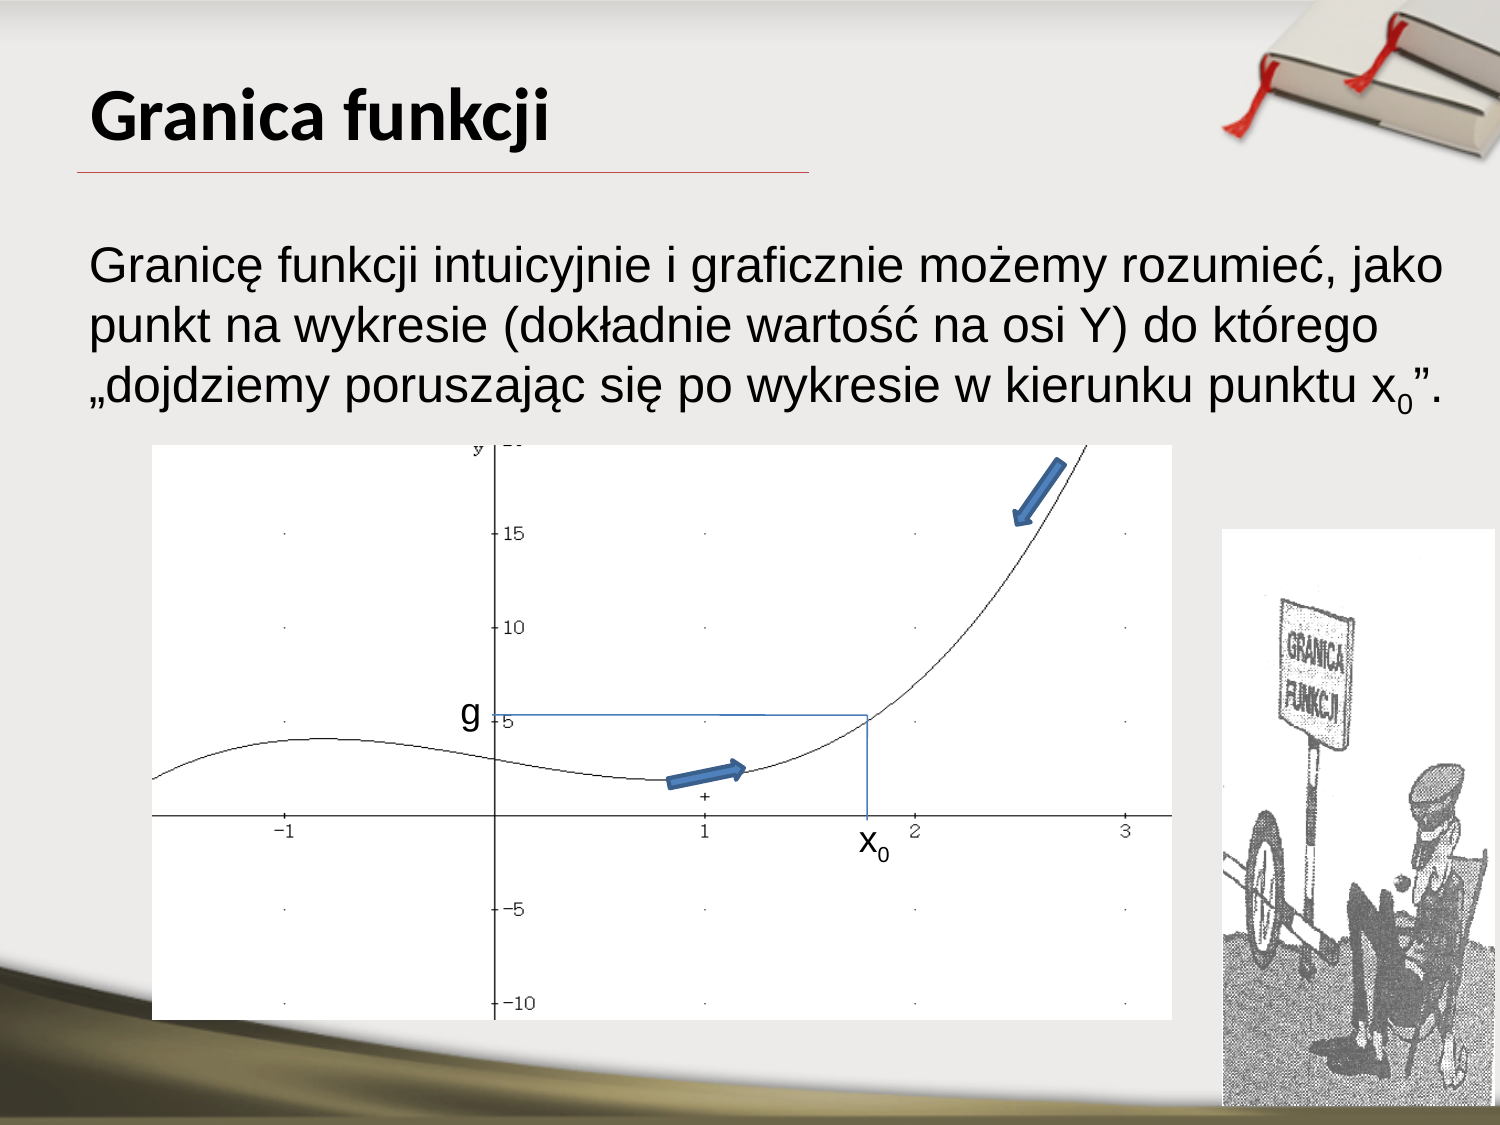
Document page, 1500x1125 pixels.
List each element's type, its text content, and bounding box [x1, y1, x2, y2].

title Granica funkcji [75, 45, 1425, 176]
text_box Granicę funkcji intuicyjnie i graficznie możemy rozumieć, jako punkt na wykresie (dokładnie wartość na osi Y) do którego „dojdziemy poruszając się po wykresie w kierunku punktu x0”. [74, 224, 1488, 428]
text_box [152, 445, 1173, 1020]
picture [0, 0, 1500, 1125]
